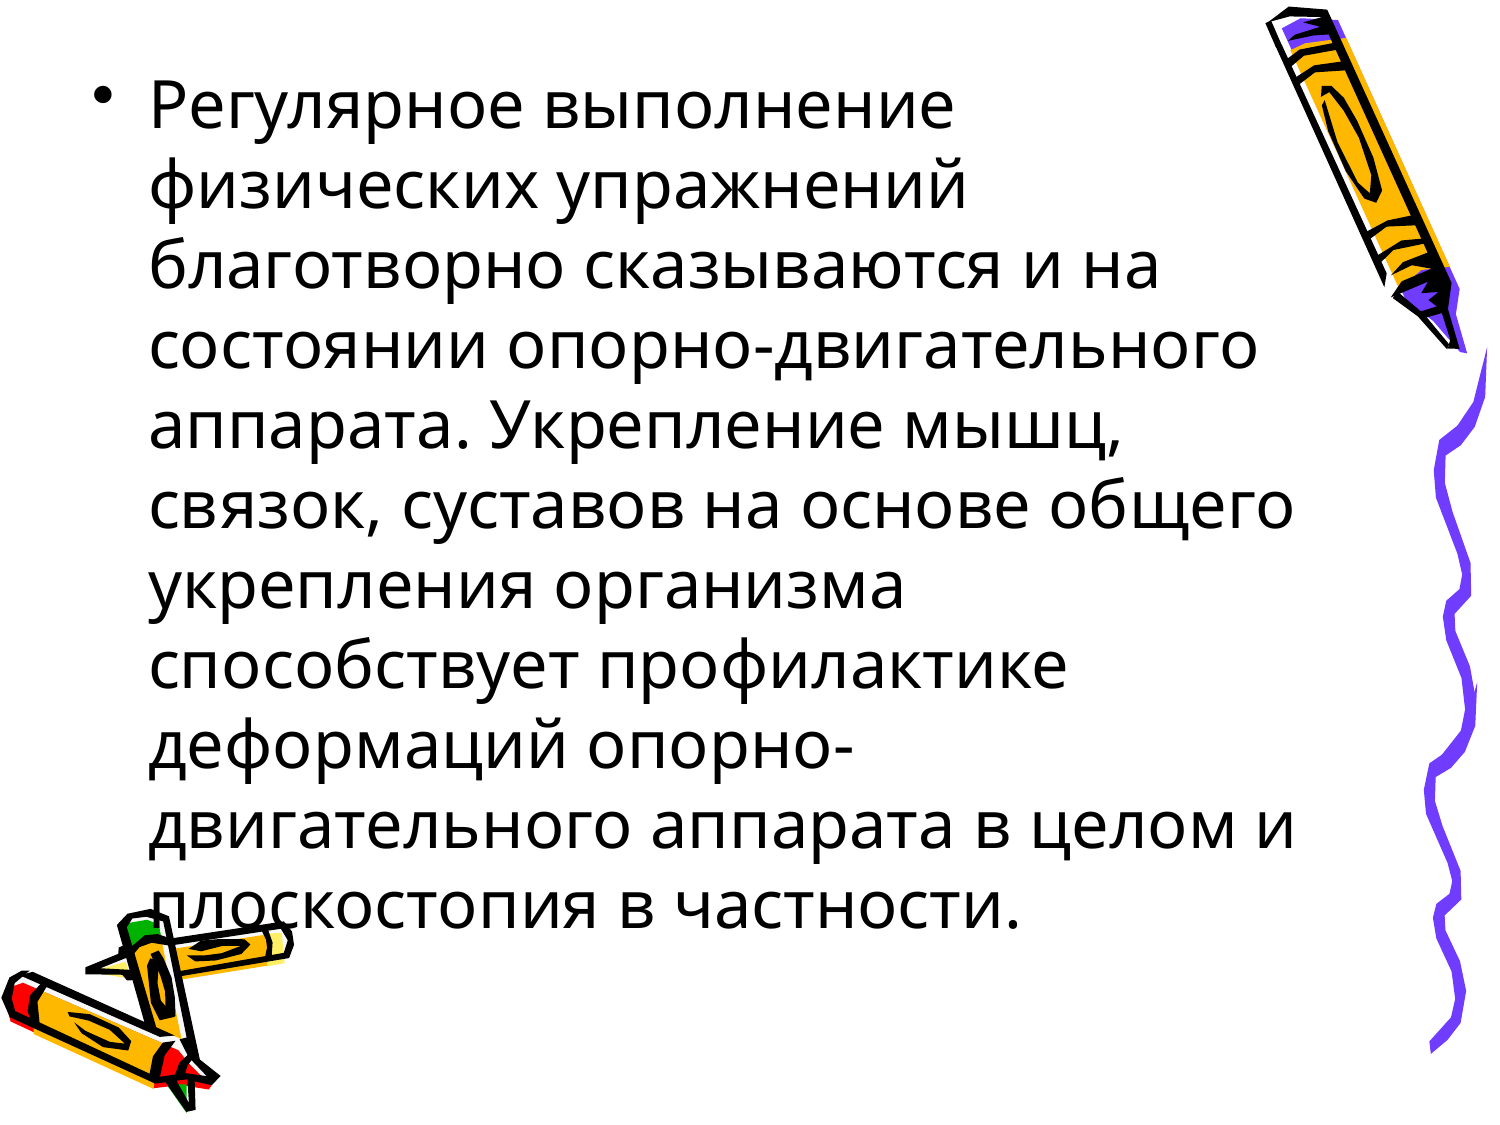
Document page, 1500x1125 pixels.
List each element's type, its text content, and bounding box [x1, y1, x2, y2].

list Регулярное выполнение физических упражнений благотворно сказываются и на состоянии опорно-двигательного аппарата. Укрепление мышц, связок, суставов на основе общего укрепления организма способствует профилактике деформаций опорно-двигательного аппарата в целом и плоскостопия в частности. [76, 54, 1341, 882]
